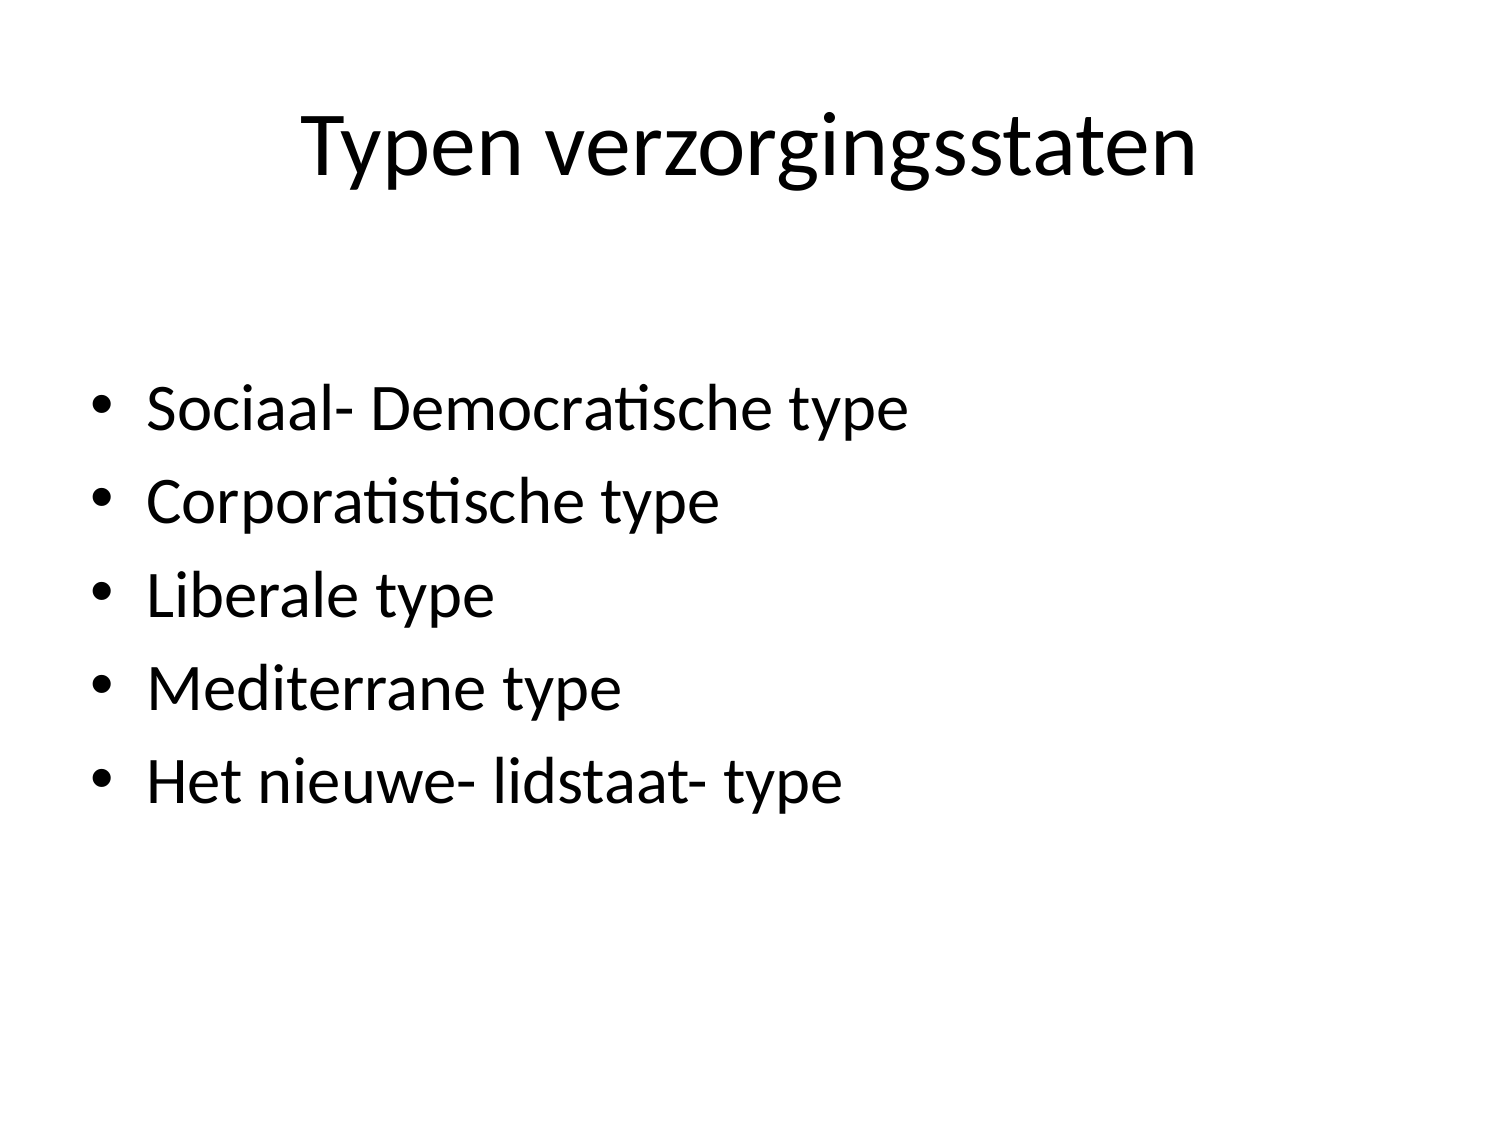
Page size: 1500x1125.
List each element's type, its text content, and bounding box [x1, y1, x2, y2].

title Typen verzorgingsstaten [75, 45, 1425, 233]
list Sociaal- Democratische type Corporatistische type Liberale type Mediterrane type Het nieuwe- lidstaat- type [75, 262, 1425, 1005]
